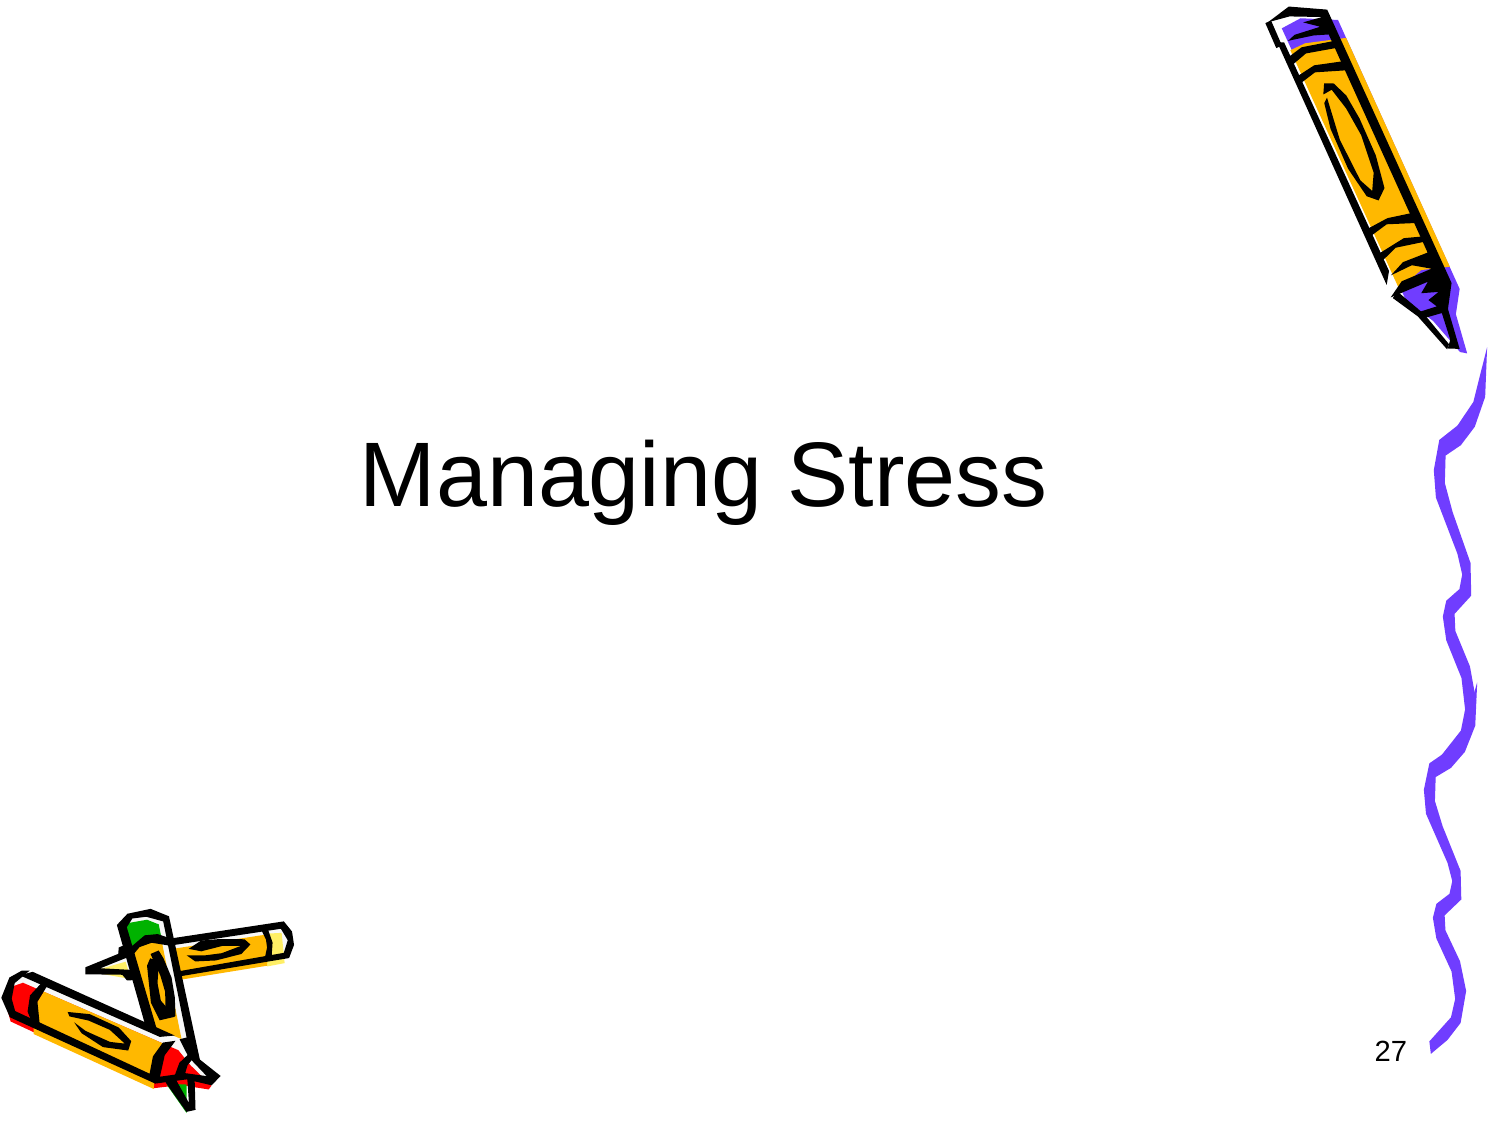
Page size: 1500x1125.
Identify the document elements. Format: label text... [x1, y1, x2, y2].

slide_number 27 [1101, 1024, 1416, 1073]
title Managing Stress [152, 268, 1281, 533]
